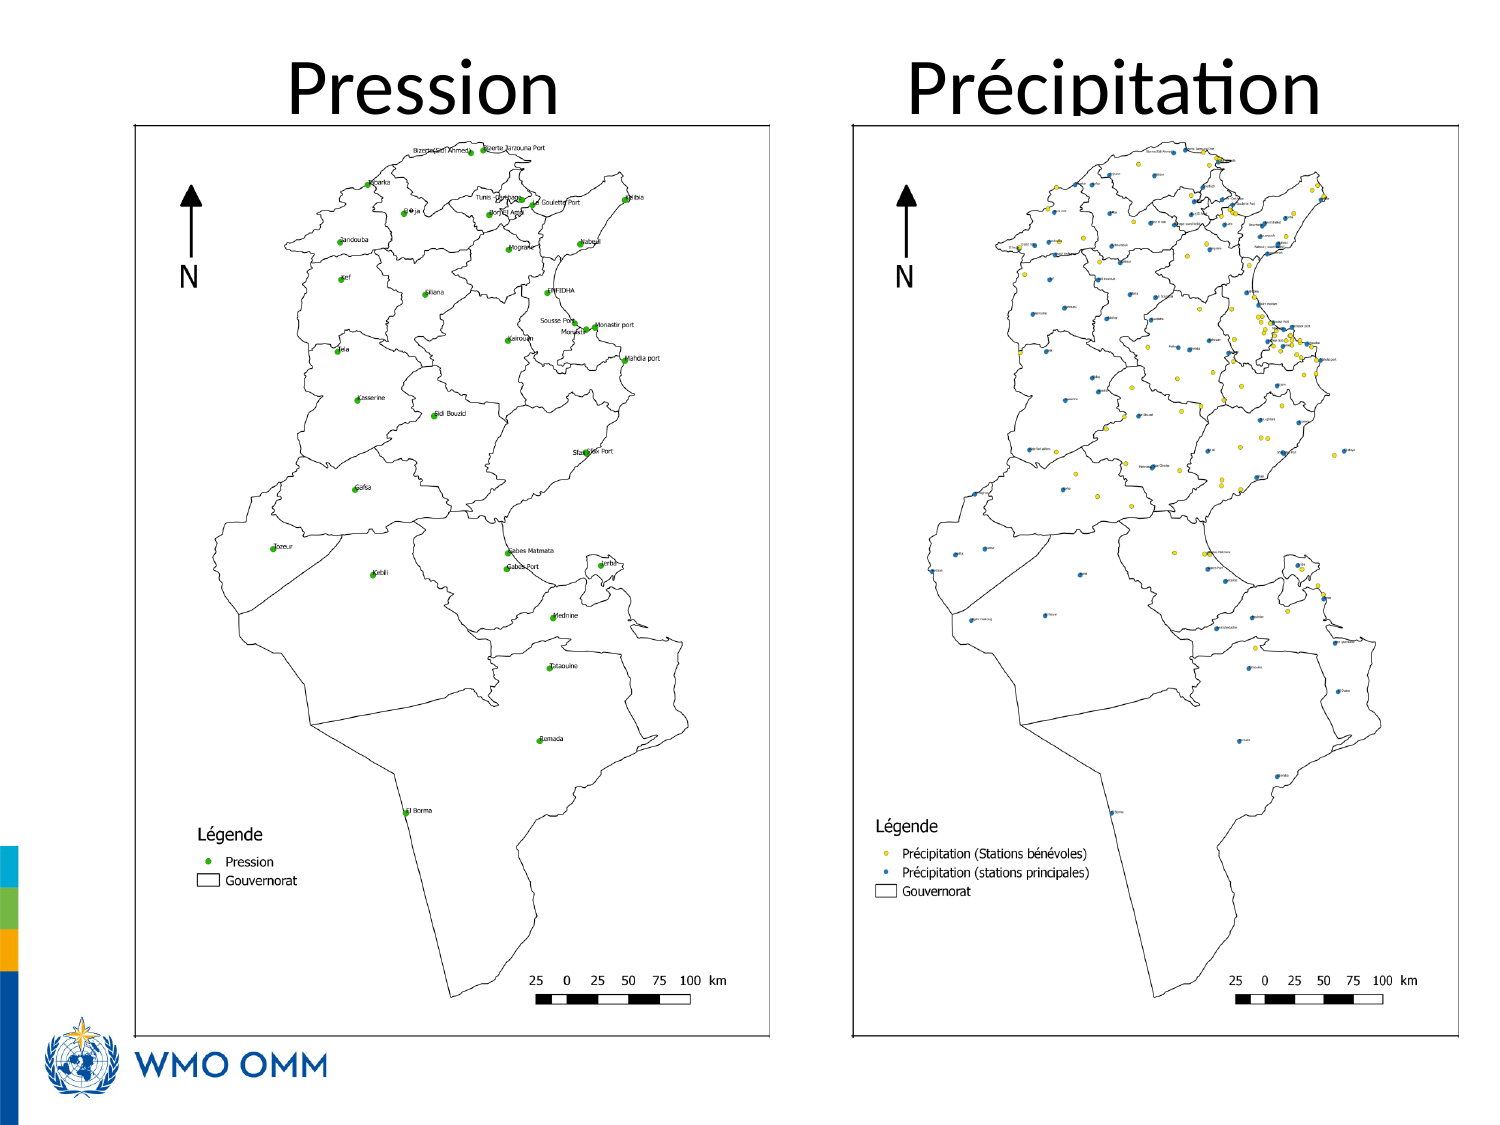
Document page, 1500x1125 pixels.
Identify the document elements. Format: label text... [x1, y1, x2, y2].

picture [0, 845, 327, 1125]
picture [832, 116, 1460, 1046]
title Pression Précipitation [70, 0, 1421, 176]
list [112, 116, 770, 1046]
